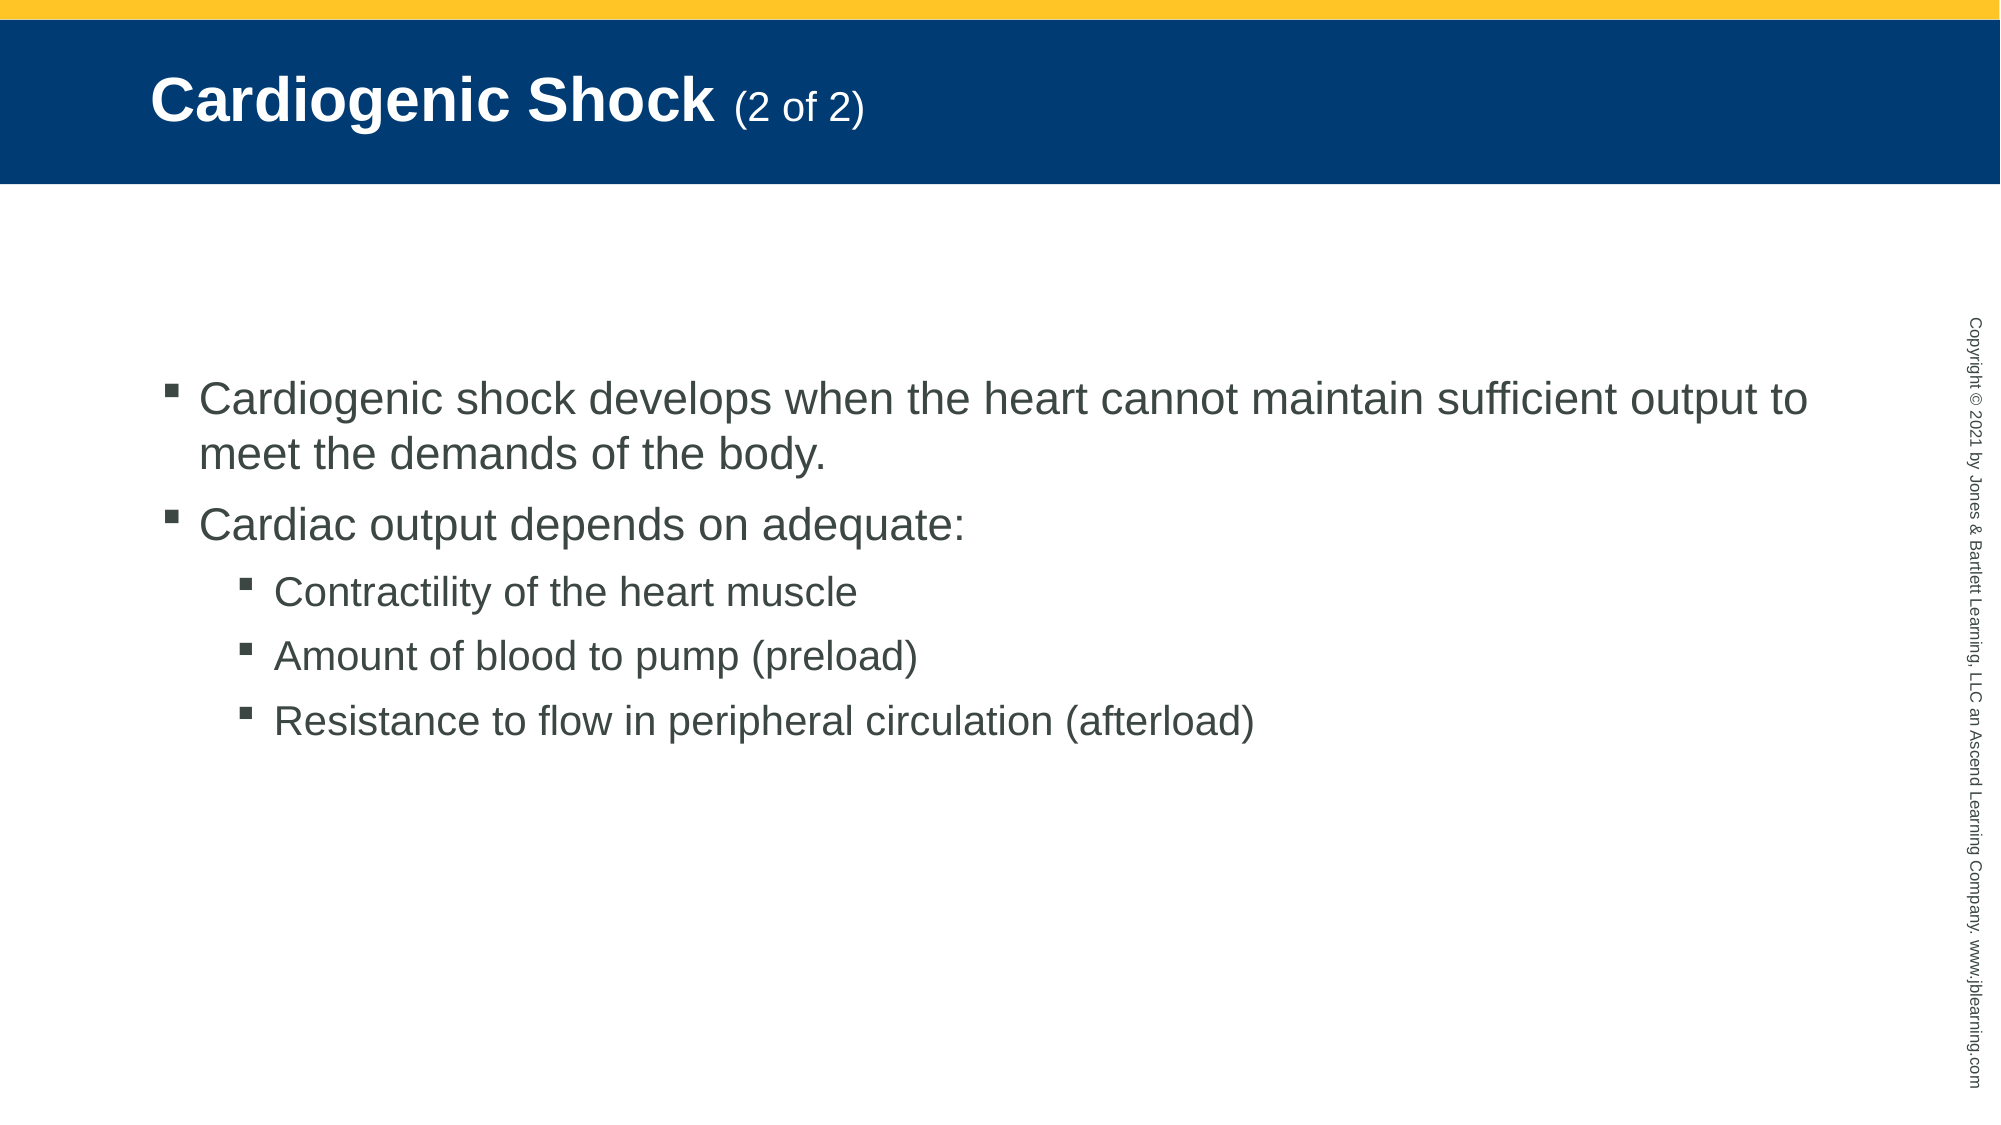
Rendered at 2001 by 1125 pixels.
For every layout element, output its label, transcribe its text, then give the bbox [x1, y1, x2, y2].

title Cardiogenic Shock (2 of 2) [0, 19, 2000, 185]
list Cardiogenic shock develops when the heart cannot maintain sufficient output to meet the demands of the body. Cardiac output depends on adequate: Contractility of the heart muscle Amount of blood to pump (preload) Resistance to flow in peripheral circulation (afterload) [146, 361, 1859, 1016]
